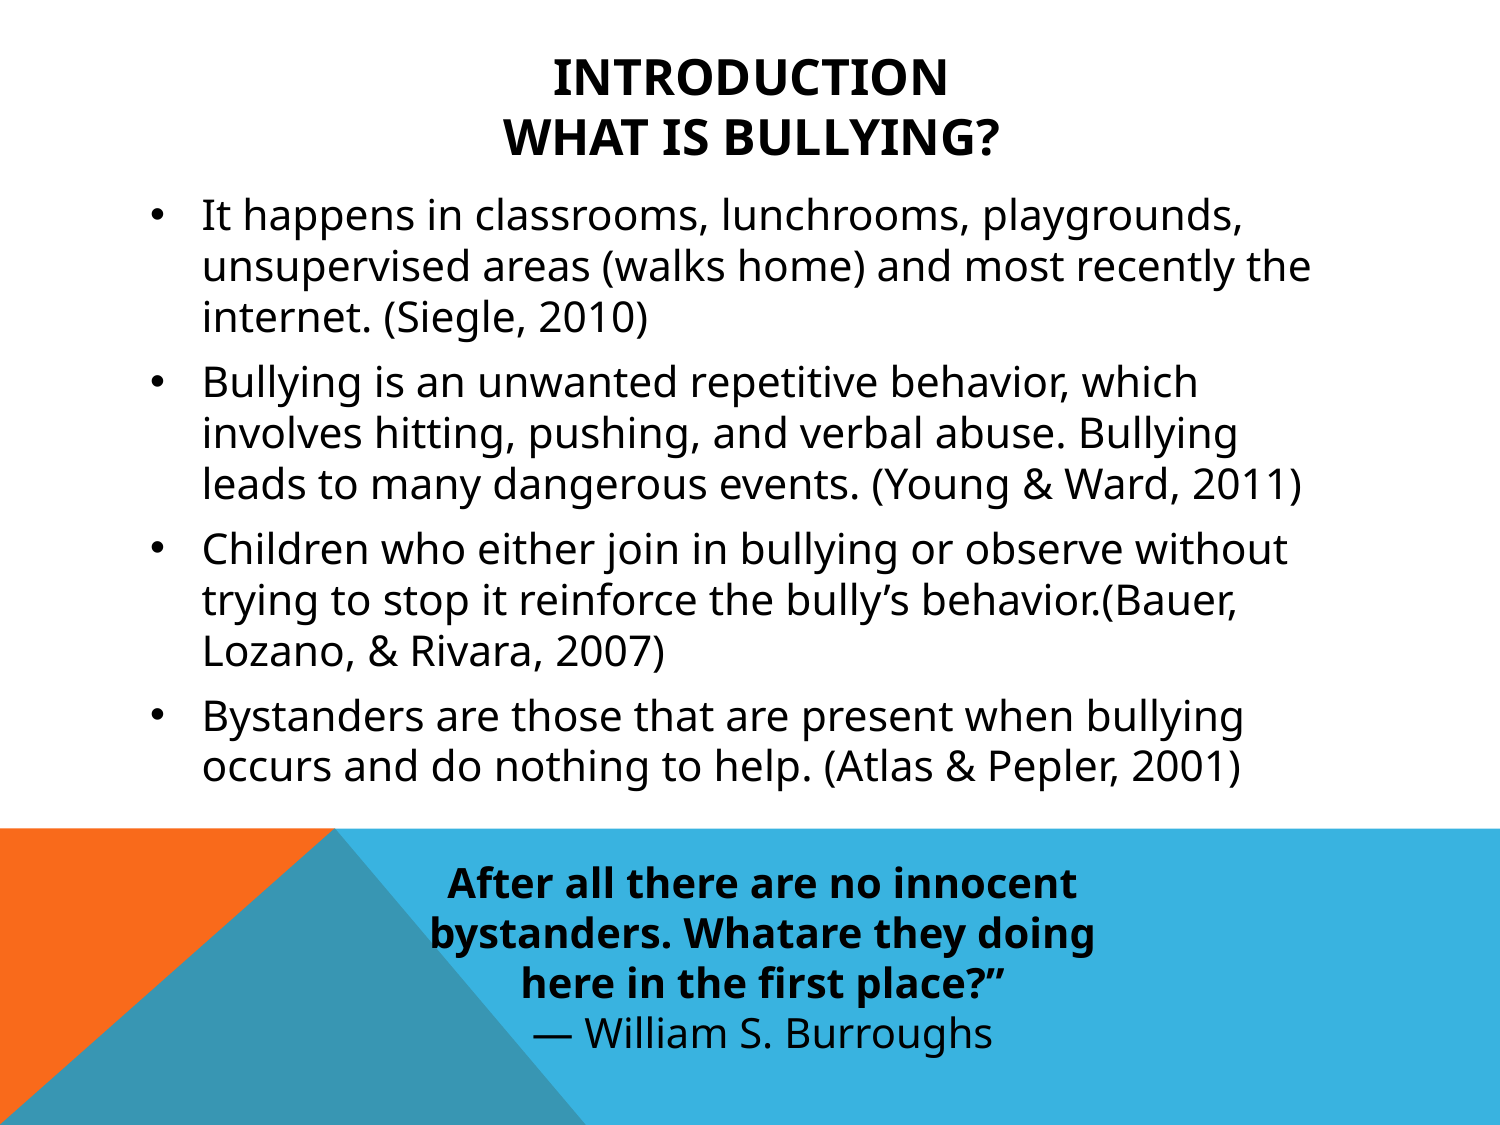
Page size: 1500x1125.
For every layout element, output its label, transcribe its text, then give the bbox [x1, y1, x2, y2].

text_box After all there are no innocent bystanders. What are they doing here in the first place?” — William S. Burroughs [398, 849, 1127, 1110]
title Introduction What is bullying? [135, 60, 1369, 150]
list It happens in classrooms, lunchrooms, playgrounds, unsupervised areas (walks home) and most recently the internet. (Siegle, 2010) Bullying is an unwanted repetitive behavior, which involves hitting, pushing, and verbal abuse. Bullying leads to many dangerous events. (Young & Ward, 2011) Children who either join in bullying or observe without trying to stop it reinforce the bully’s behavior.(Bauer, Lozano, & Rivara, 2007) Bystanders are those that are present when bullying occurs and do nothing to help. (Atlas & Pepler, 2001) [135, 180, 1369, 807]
